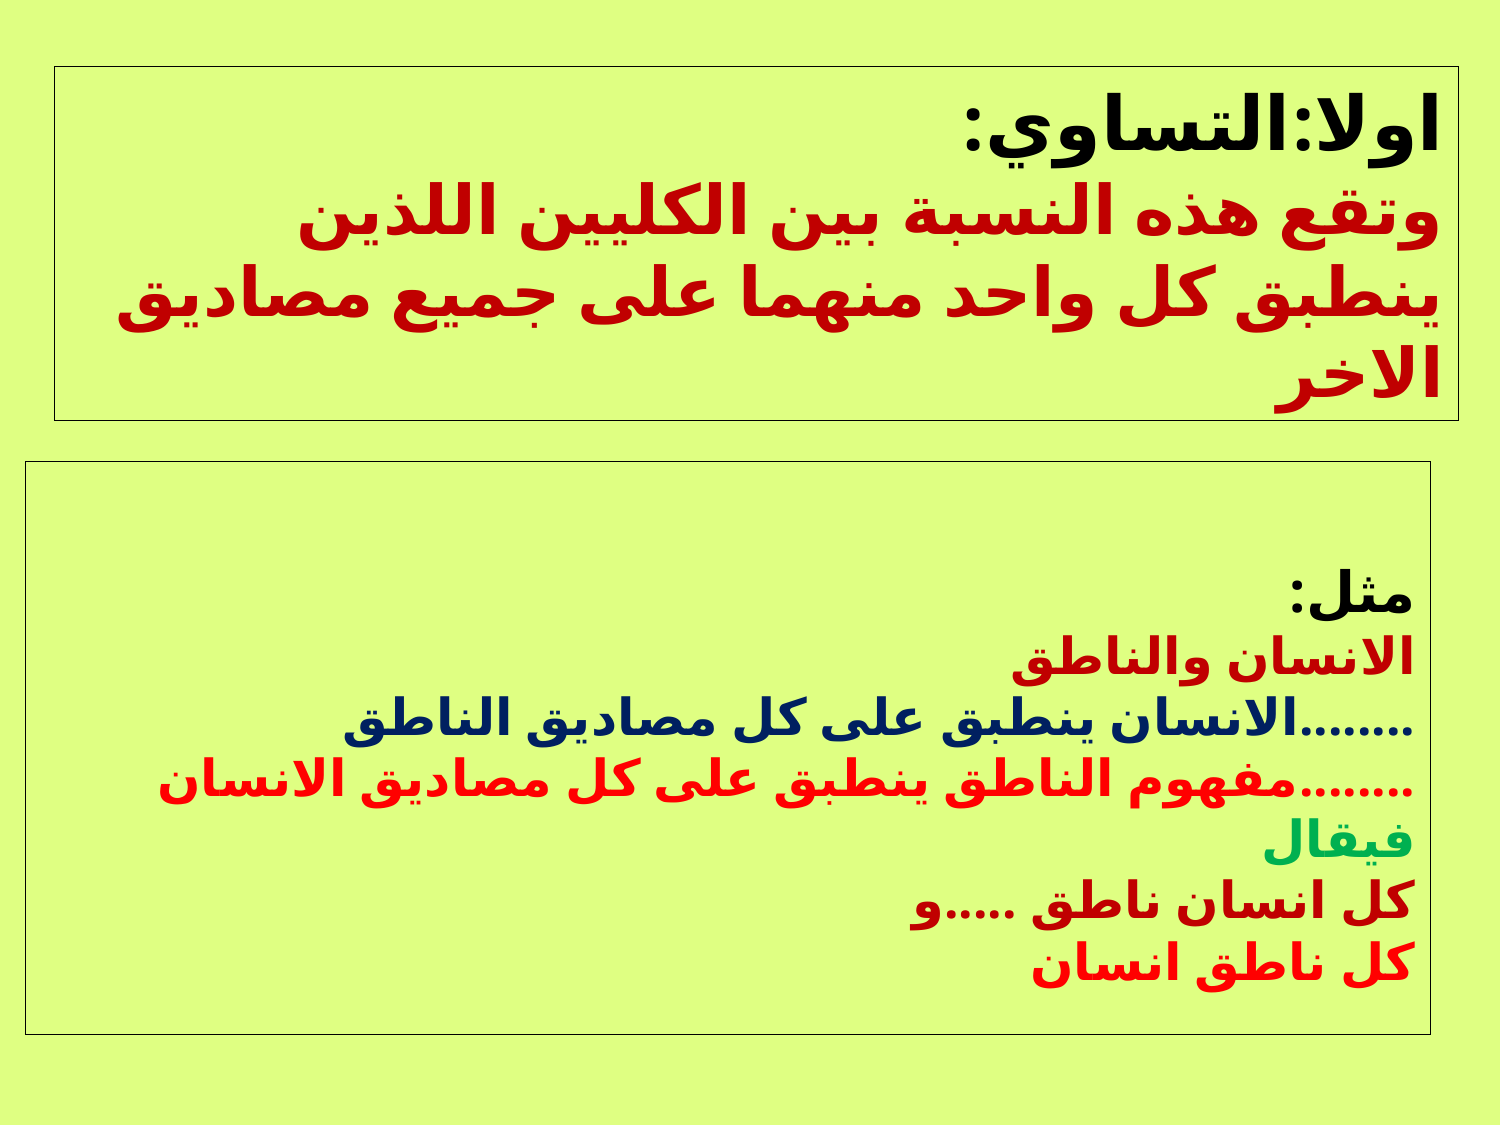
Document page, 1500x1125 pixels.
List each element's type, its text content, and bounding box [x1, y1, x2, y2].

text_box مثل: الانسان والناطق ........الانسان ينطبق على كل مصاديق الناطق ........مفهوم الناطق ينطبق على كل مصاديق الانسان فيقال كل انسان ناطق .....و كل ناطق انسان [25, 461, 1431, 1035]
title اولا:التساوي: وتقع هذه النسبة بين الكليين اللذين ينطبق كل واحد منهما على جميع مصاديق الاخر [54, 66, 1459, 421]
